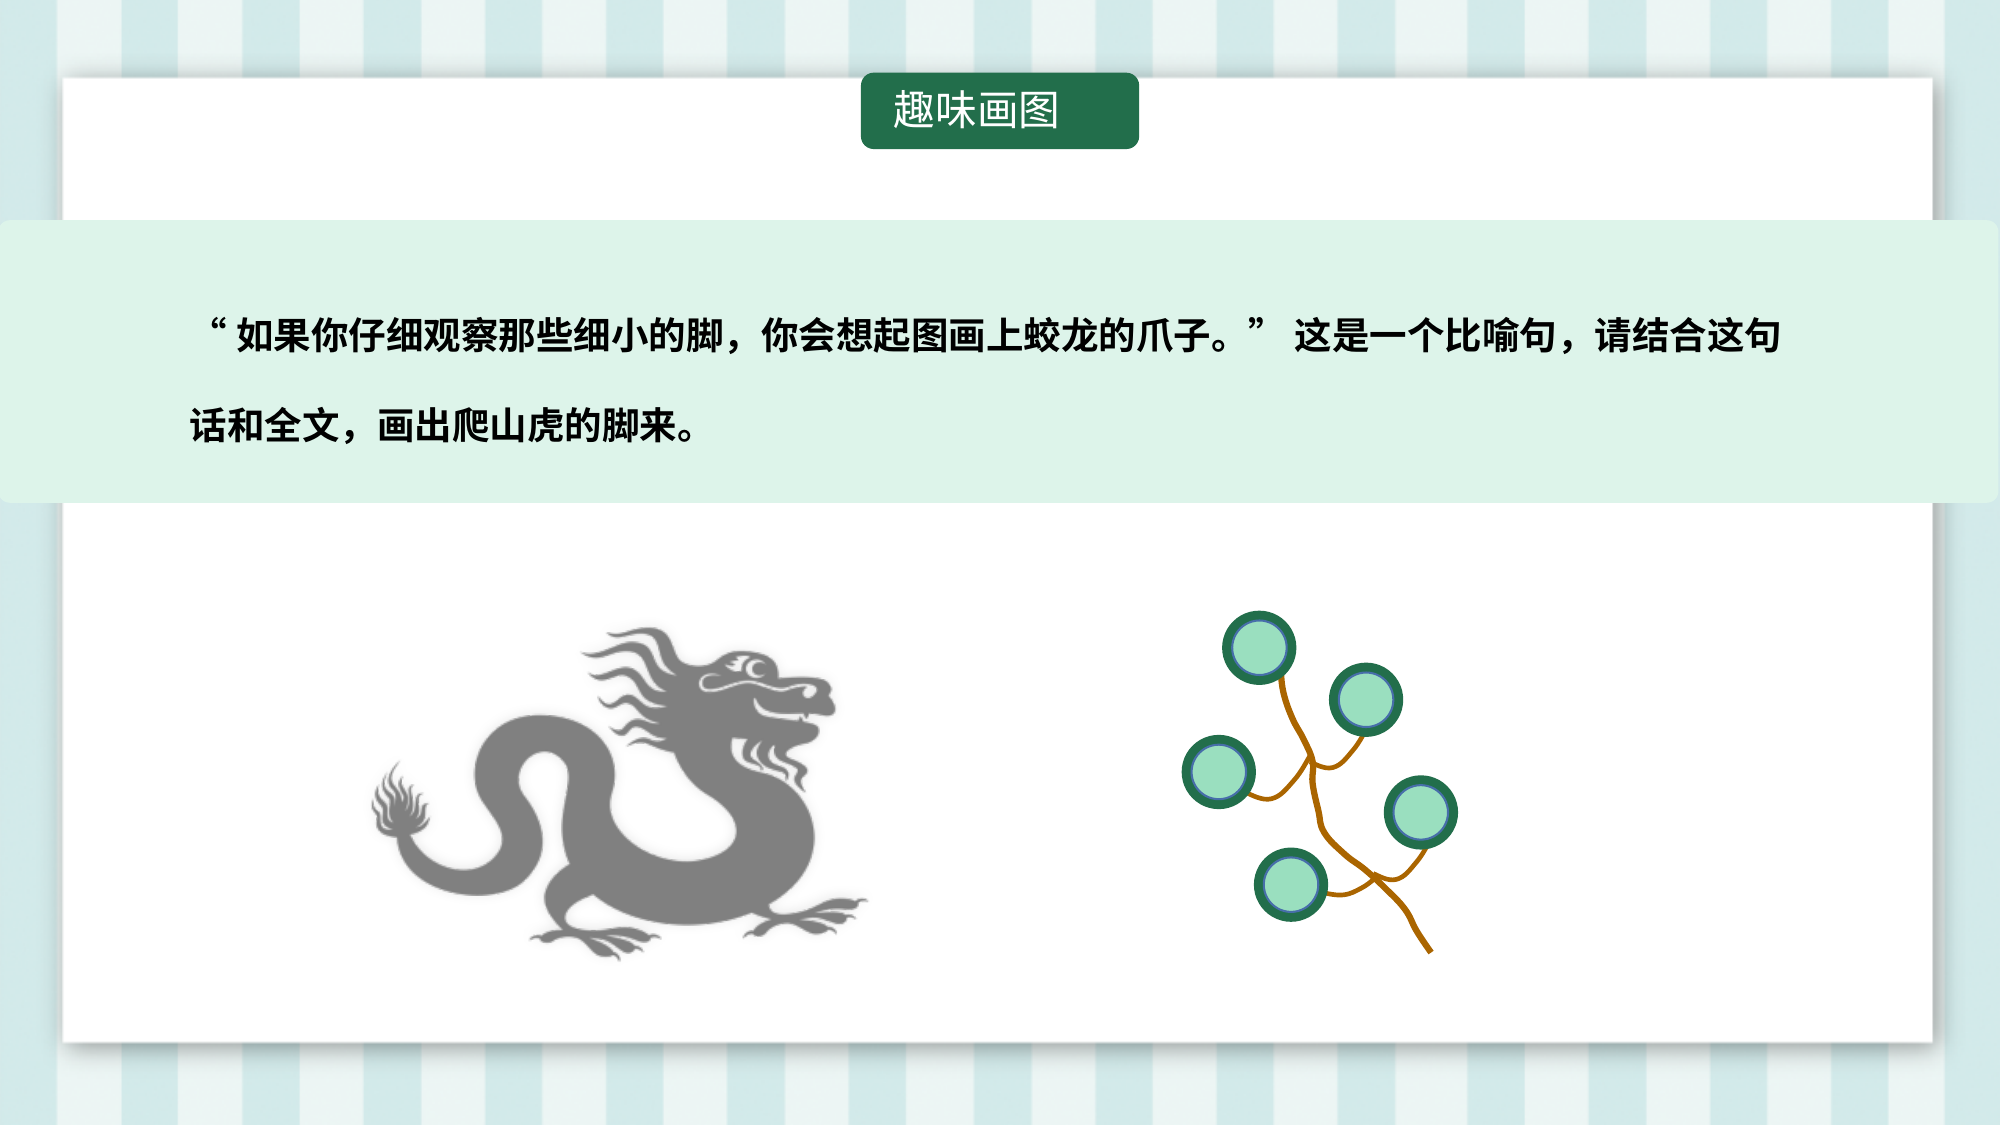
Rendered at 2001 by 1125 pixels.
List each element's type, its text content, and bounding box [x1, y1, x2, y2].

text_box “如果你仔细观察那些细小的脚，你会想起图画上蛟龙的爪子。” 这是一个比喻句，请结合这句话和全文，画出爬山虎的脚来。 [174, 259, 1828, 455]
text_box [0, 219, 2000, 504]
picture [0, 495, 2000, 1125]
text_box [1182, 611, 1457, 953]
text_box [860, 72, 1140, 150]
picture [0, 0, 2000, 228]
